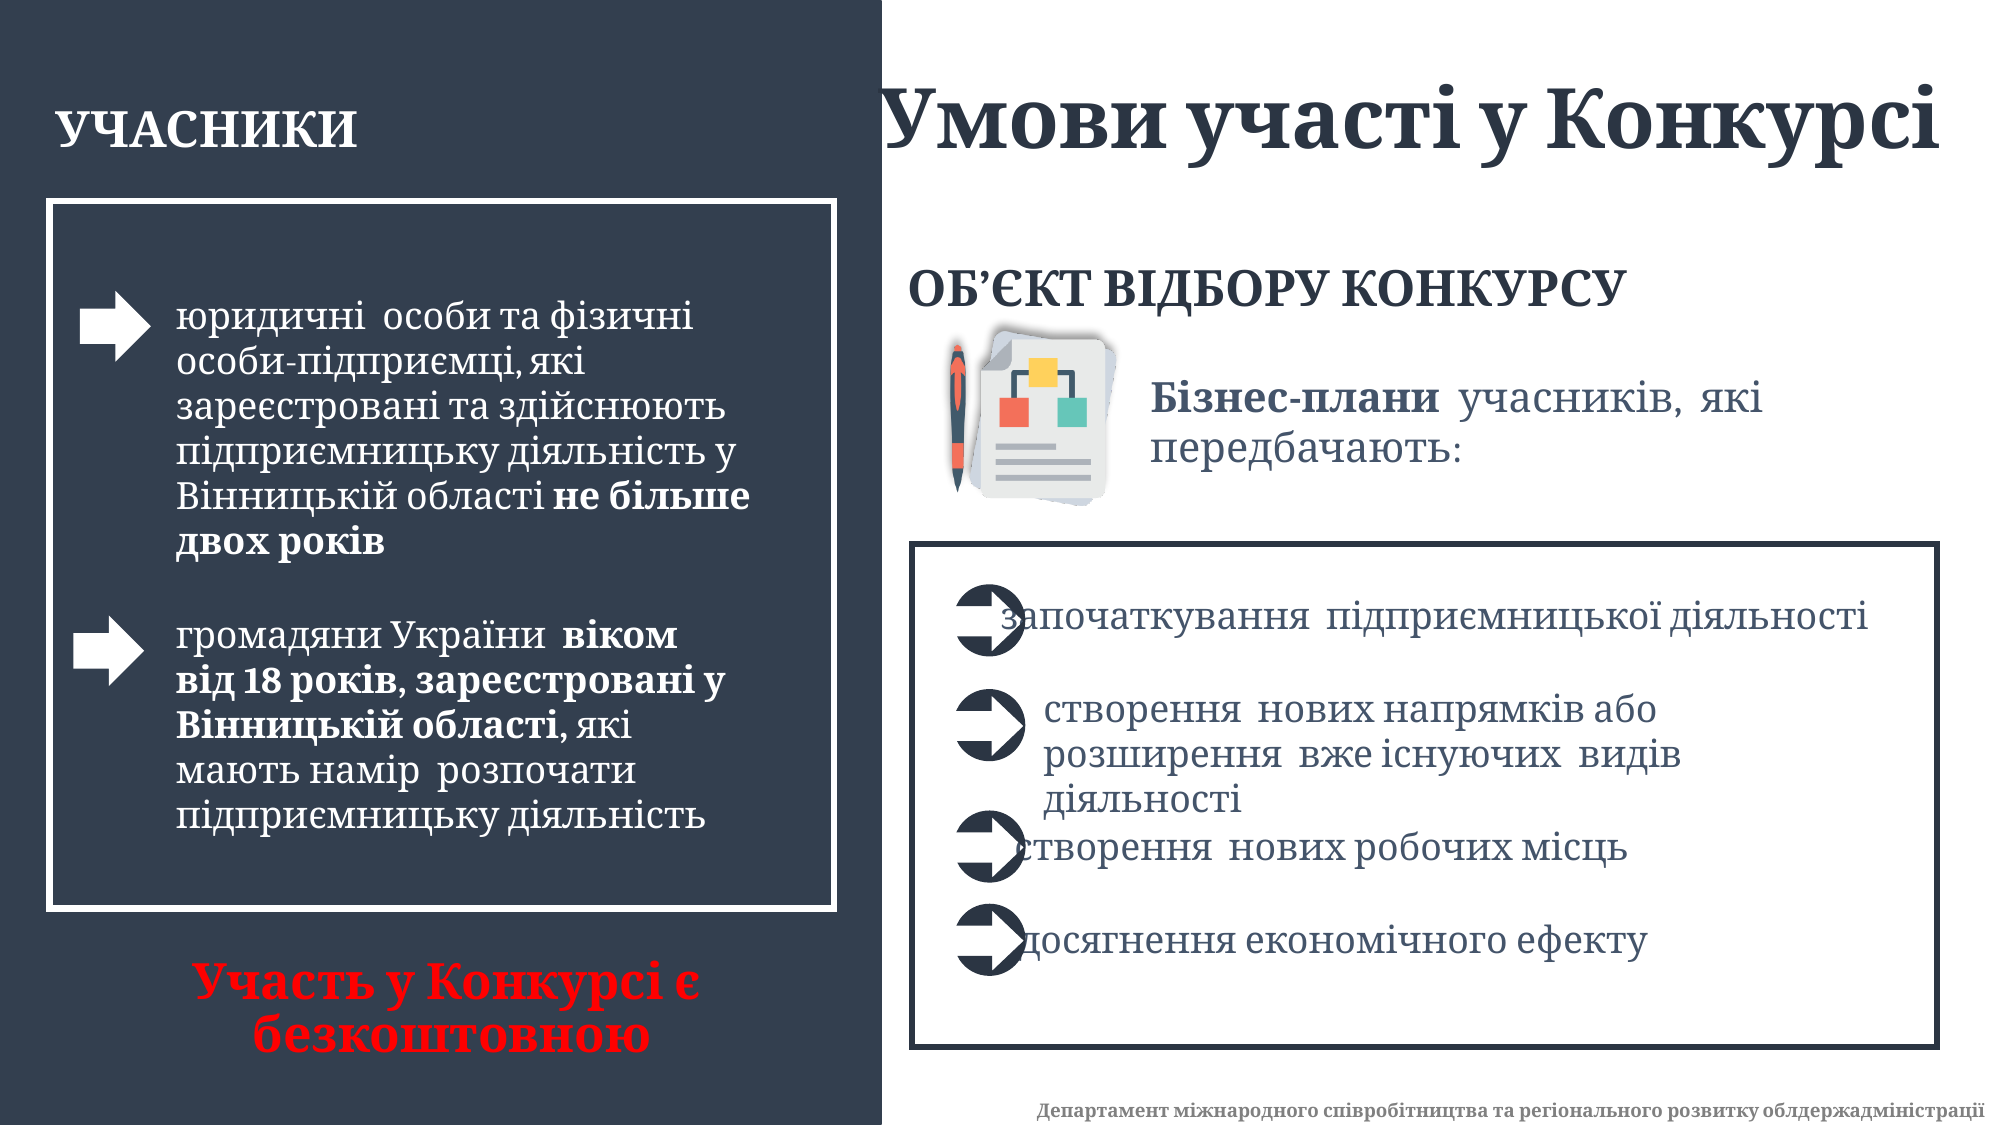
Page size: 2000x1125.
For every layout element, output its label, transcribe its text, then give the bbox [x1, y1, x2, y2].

text_box [72, 612, 146, 689]
text_box Умови участі у Конкурсі [863, 57, 1957, 173]
text_box Бізнес-плани учасників, які передбачають: [1135, 363, 1878, 479]
text_box [78, 288, 153, 365]
text_box [48, 200, 835, 910]
text_box ОБ’ЄКТ ВІДБОРУ КОНКУРСУ [892, 249, 1643, 325]
text_box [911, 543, 1938, 1048]
text_box [0, 0, 882, 1125]
text_box Участь у Конкурсі є [177, 942, 727, 1017]
picture [946, 331, 1120, 506]
text_box безкоштовною [237, 994, 667, 1070]
text_box УЧАСНИКИ [40, 78, 374, 165]
